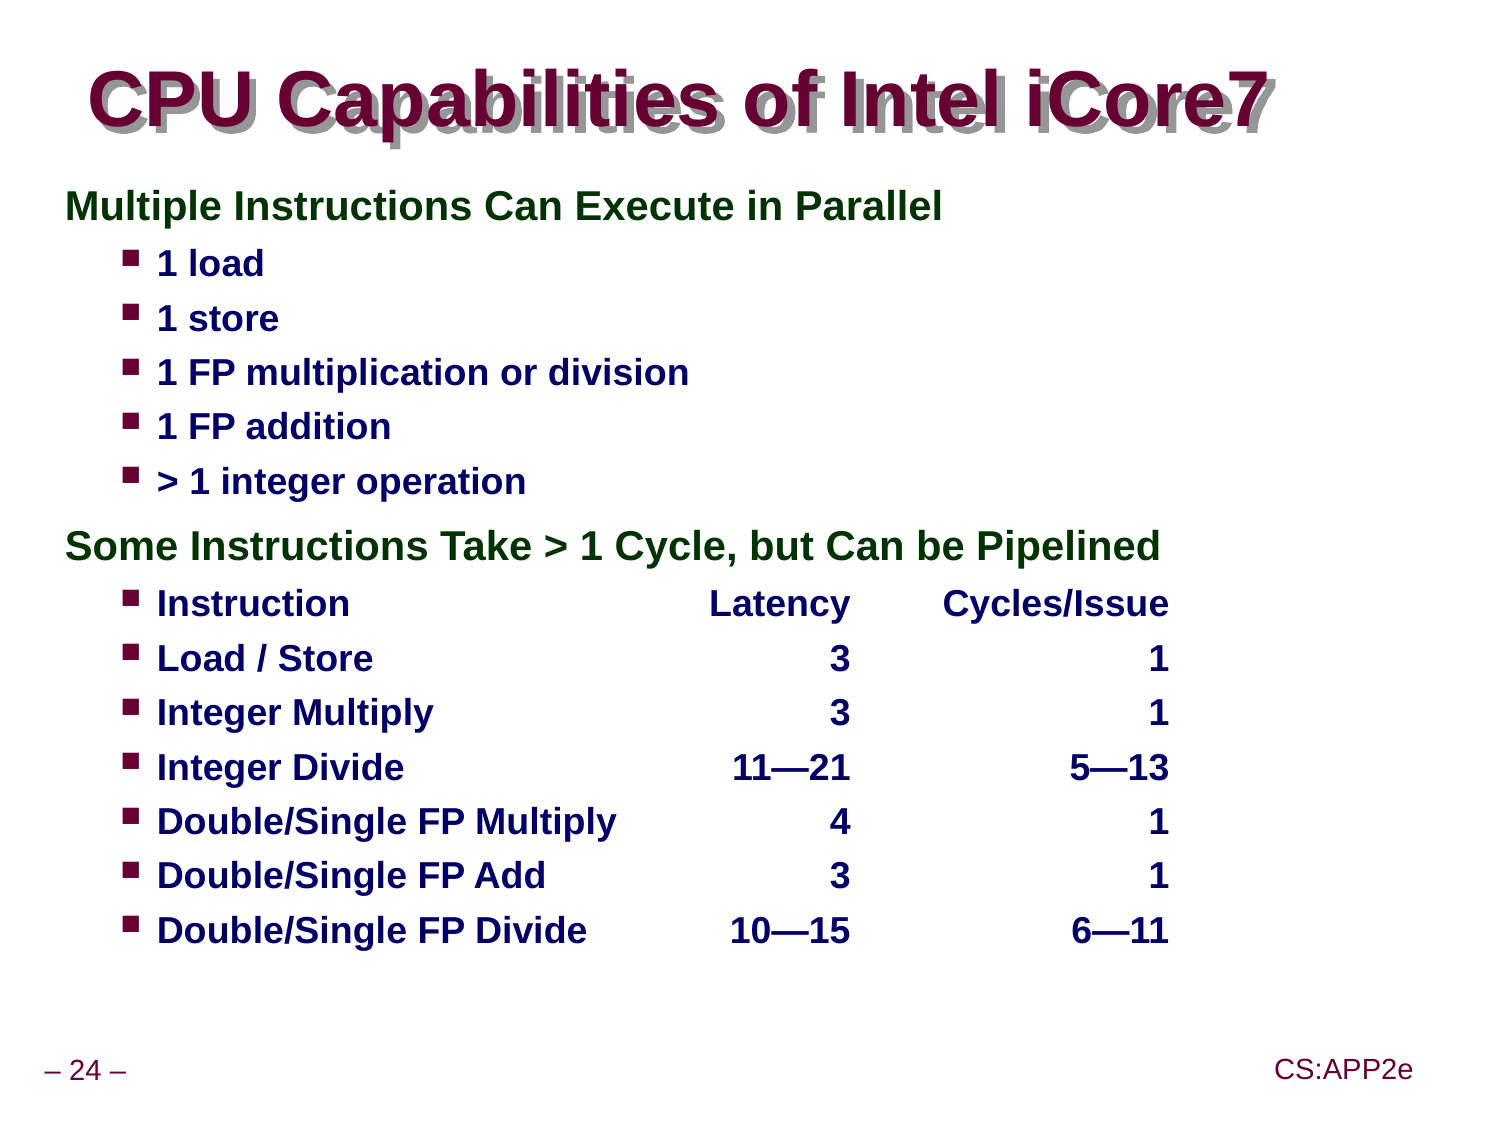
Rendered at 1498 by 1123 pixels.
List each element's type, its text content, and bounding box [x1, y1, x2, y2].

title CPU Capabilities of Intel iCore7 [87, 54, 1309, 149]
list Multiple Instructions Can Execute in Parallel 1 load 1 store 1 FP multiplication or division 1 FP addition > 1 integer operation Some Instructions Take > 1 Cycle, but Can be Pipelined Instruction Latency Cycles/Issue Load / Store 3 1 Integer Multiply 3 1 Integer Divide 11—21 5—13 Double/Single FP Multiply 4 1 Double/Single FP Add 3 1 Double/Single FP Divide 10—15 6—11 [49, 174, 1411, 1031]
